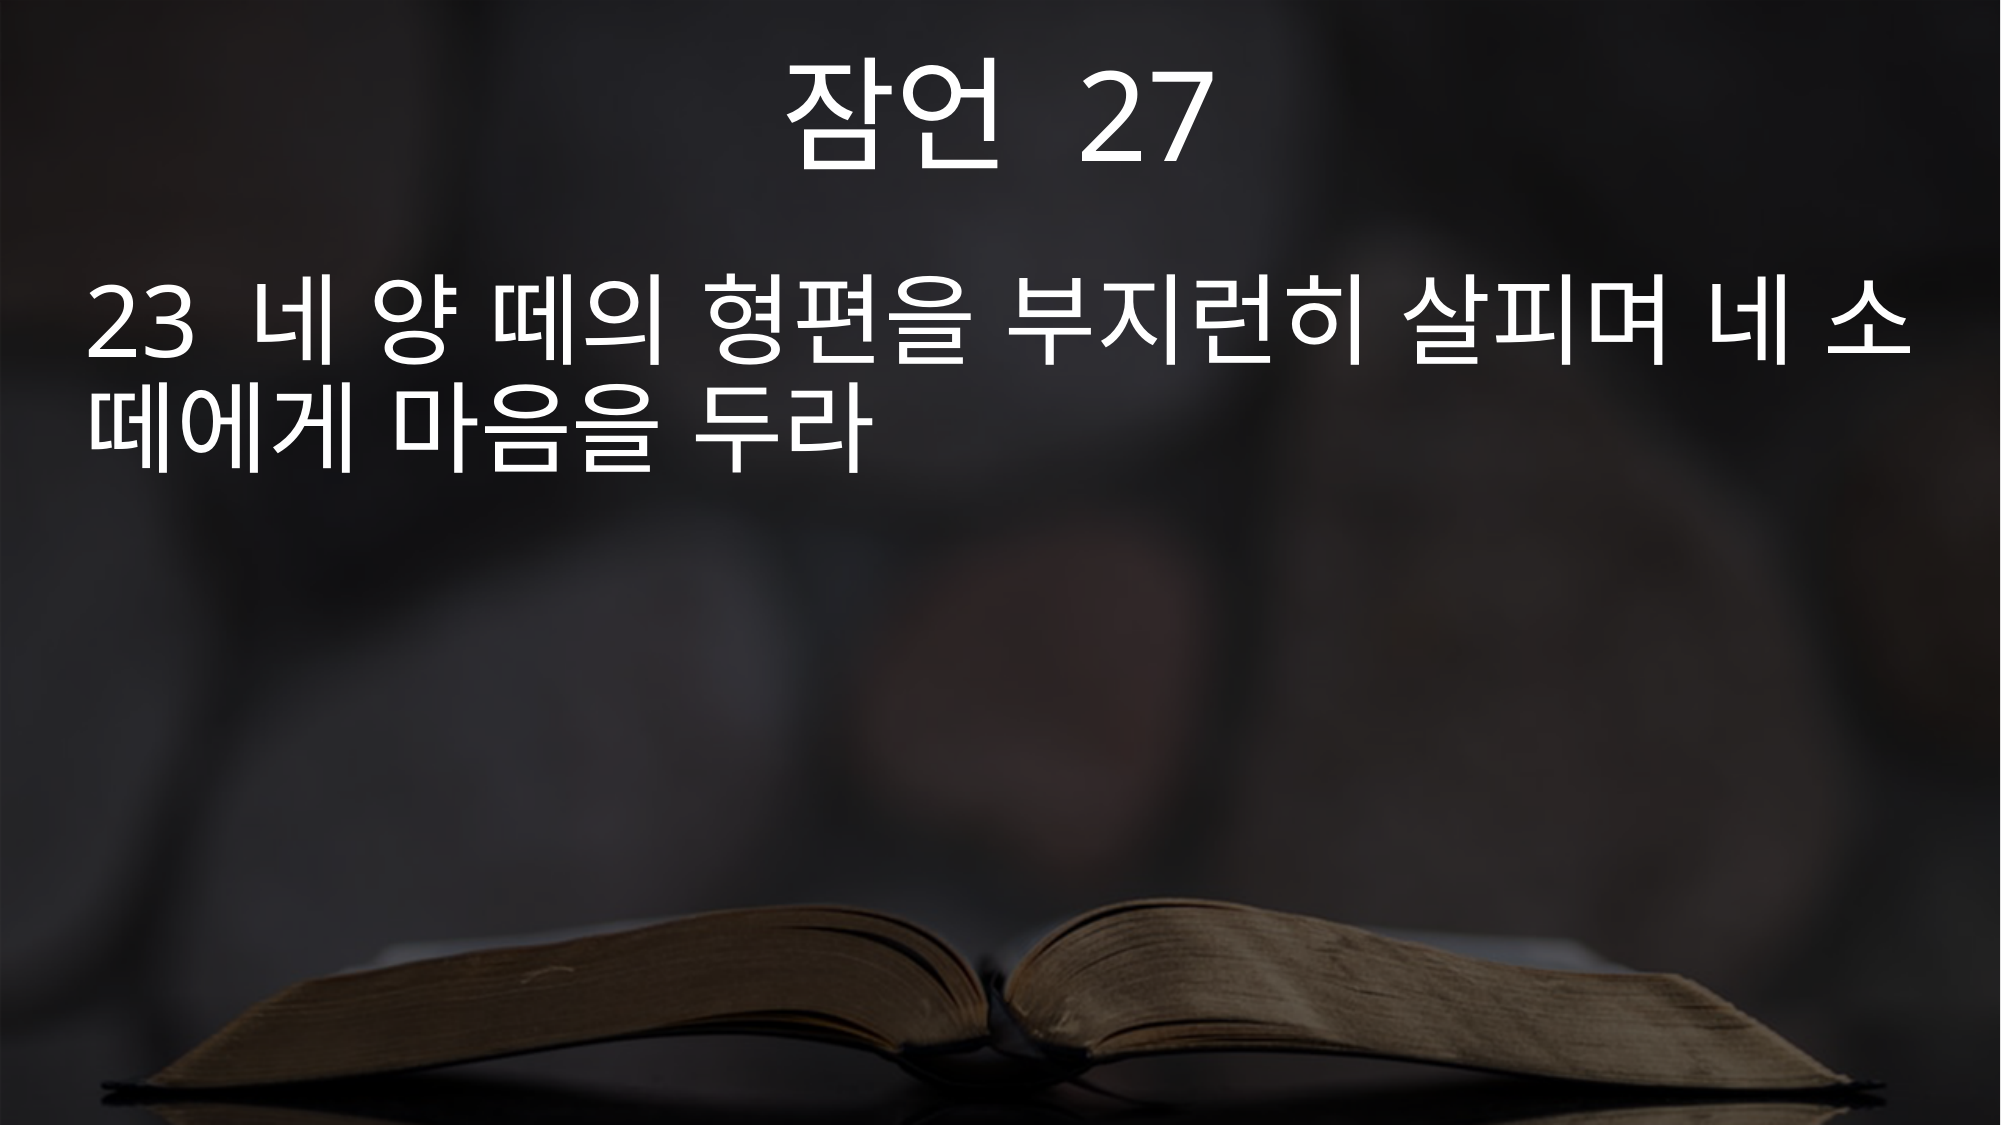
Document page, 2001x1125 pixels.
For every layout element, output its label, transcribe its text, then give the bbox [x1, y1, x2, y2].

picture [0, 0, 2001, 1125]
list 23 네 양 떼의 형편을 부지런히 살피며 네 소 떼에게 마음을 두라 [69, 263, 1953, 423]
footer 잠언 27 [0, 32, 2000, 192]
